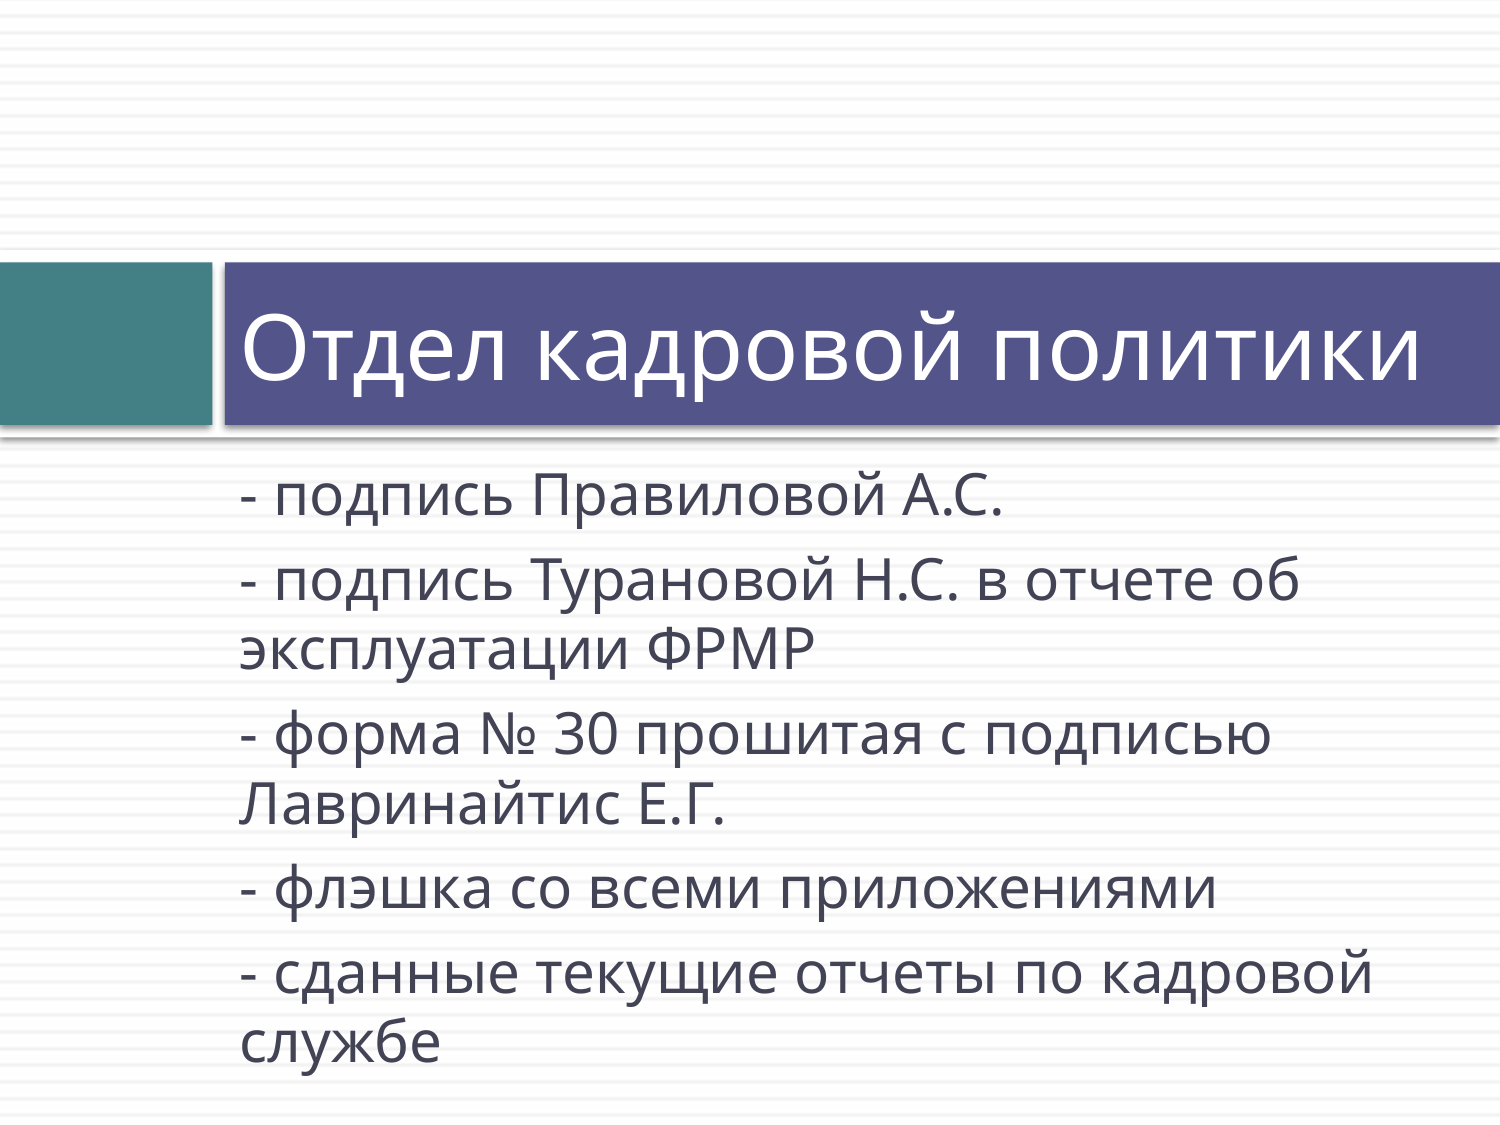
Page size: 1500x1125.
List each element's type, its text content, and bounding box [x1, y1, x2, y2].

list - подпись Правиловой А.С. - подпись Турановой Н.С. в отчете об эксплуатации ФРМР - форма № 30 прошитая с подписью Лавринайтис Е.Г. - флэшка со всеми приложениями - сданные текущие отчеты по кадровой службе [225, 450, 1475, 1094]
title Отдел кадровой политики [225, 262, 1475, 425]
